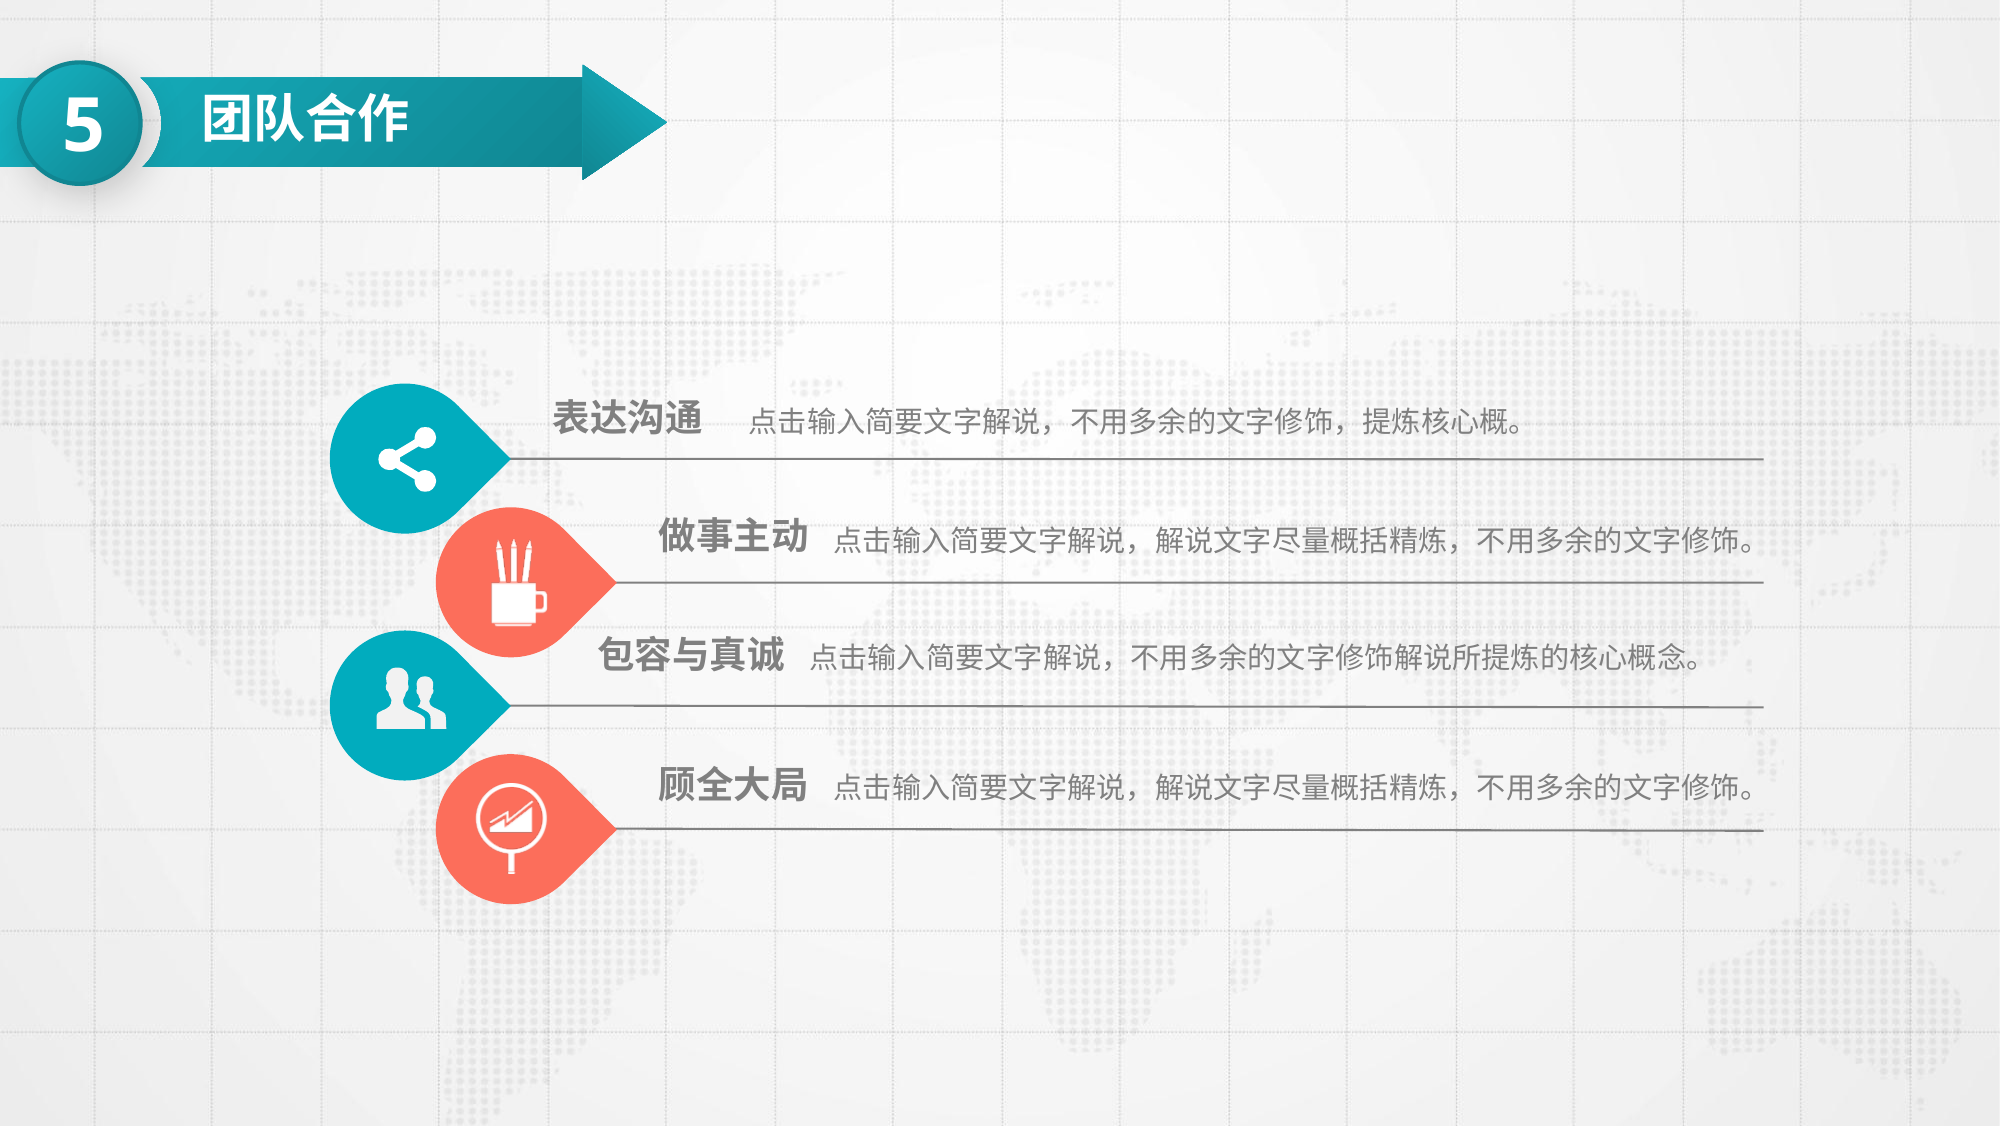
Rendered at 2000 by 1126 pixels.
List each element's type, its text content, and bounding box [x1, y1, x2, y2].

picture [0, 0, 2000, 1126]
text_box [416, 676, 447, 729]
text_box [434, 753, 619, 906]
text_box [434, 506, 619, 659]
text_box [0, 64, 667, 180]
text_box 做事主动 [643, 513, 854, 561]
text_box 表达沟通 [537, 395, 748, 443]
text_box 顾全大局 [643, 761, 854, 809]
text_box 点击输入简要文字解说，不用多余的文字修饰，提炼核心概。 [733, 402, 1533, 499]
text_box 点击输入简要文字解说，解说文字尽量概括精炼，不用多余的文字修饰。 [818, 768, 1954, 865]
text_box [378, 427, 437, 492]
text_box [751, 819, 1572, 879]
text_box [376, 667, 425, 729]
text_box 包容与真诚 [582, 631, 835, 680]
text_box 点击输入简要文字解说，不用多余的文字修饰解说所提炼的核心概念。 [794, 638, 2000, 735]
text_box [328, 629, 513, 782]
text_box [55, 180, 104, 185]
text_box 点击输入简要文字解说，解说文字尽量概括精炼，不用多余的文字修饰。 [818, 521, 1989, 617]
text_box [328, 382, 513, 535]
